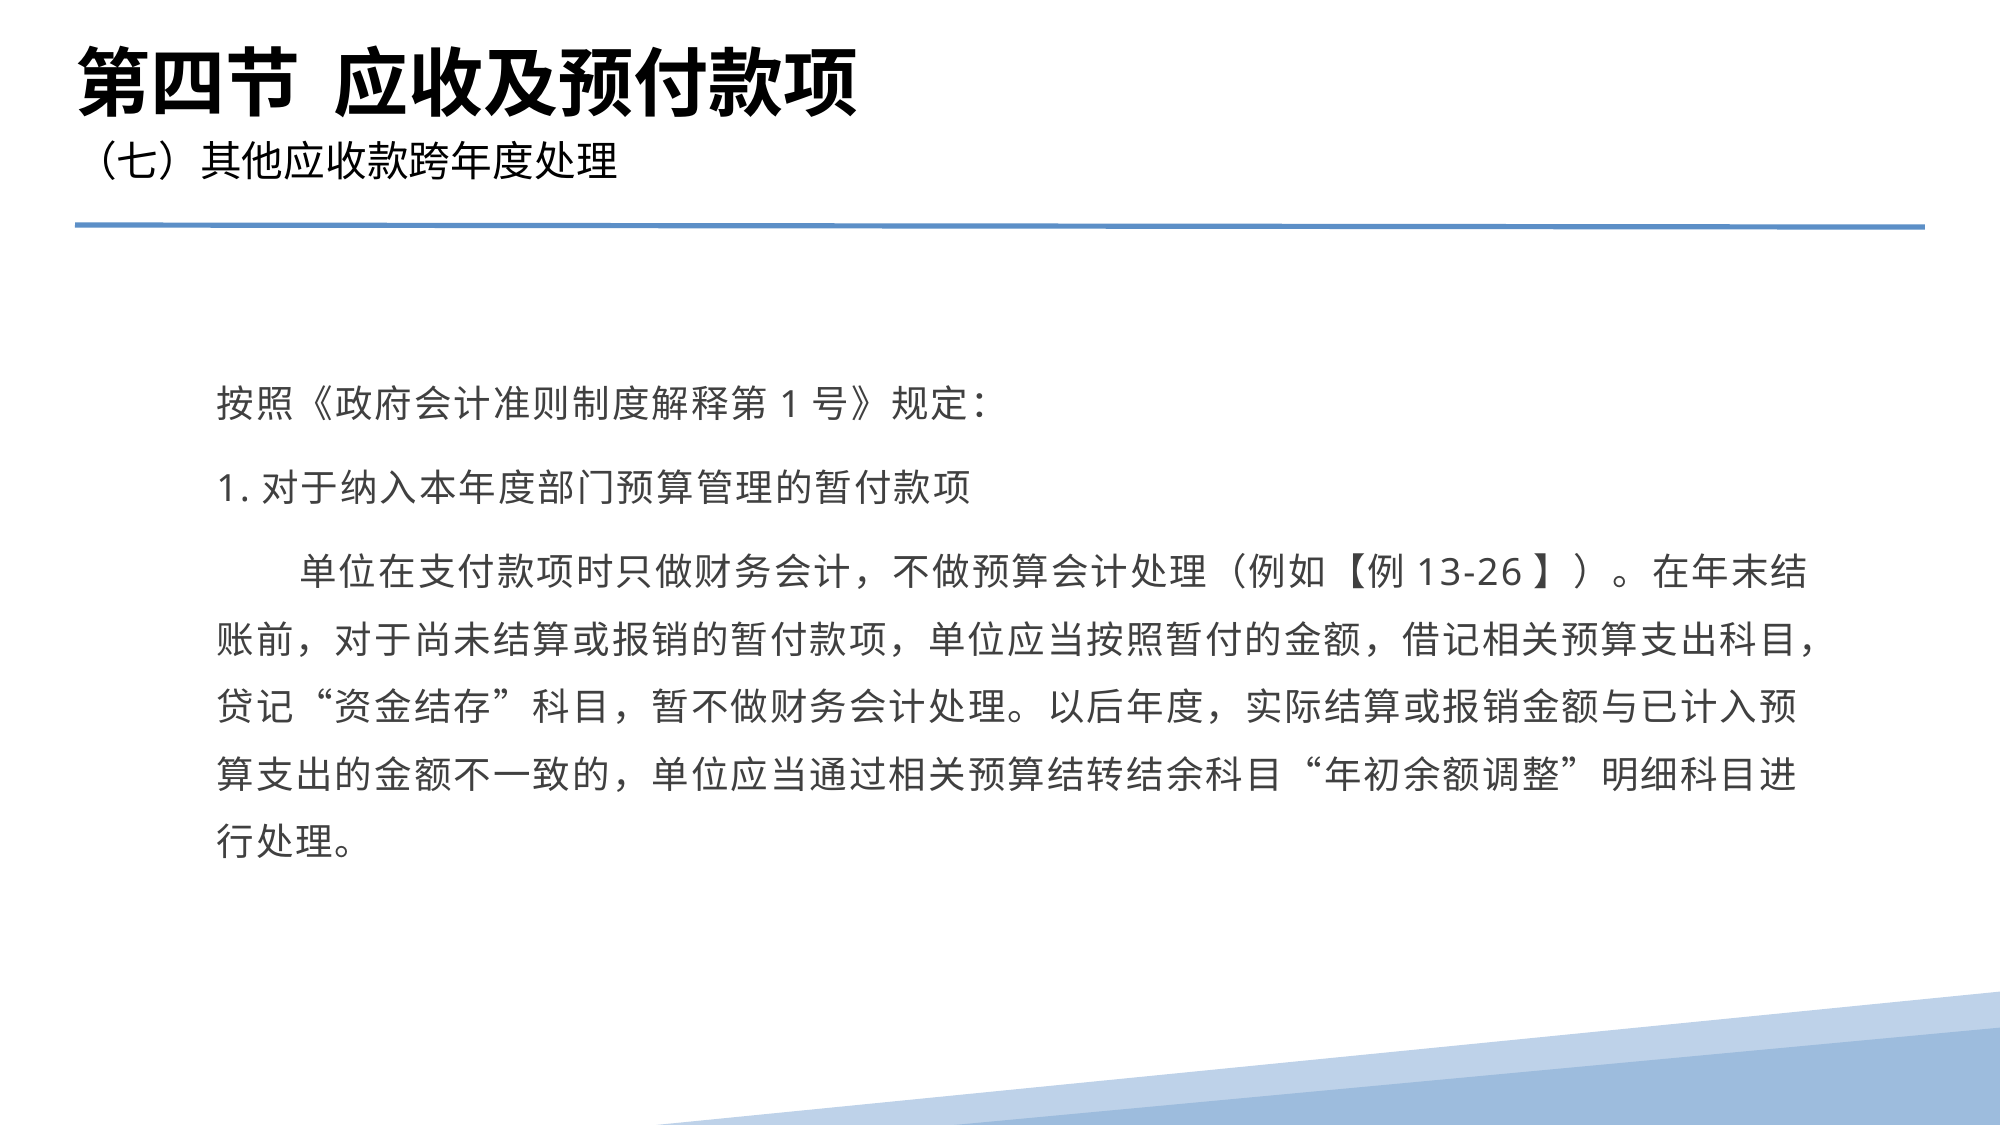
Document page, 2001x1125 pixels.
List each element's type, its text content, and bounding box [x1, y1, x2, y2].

text_box （七）其他应收款跨年度处理 [75, 124, 1925, 200]
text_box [74, 224, 1925, 228]
text_box 按照《政府会计准则制度解释第1号》规定： 1.对于纳入本年度部门预算管理的暂付款项 单位在支付款项时只做财务会计，不做预算会计处理（例如【例13-26】）。在年末结账前，对于尚未结算或报销的暂付款项，单位应当按照暂付的金额，借记相关预算支出科目，贷记“资金结存”科目，暂不做财务会计处理。以后年度，实际结算或报销金额与已计入预算支出的金额不一致的，单位应当通过相关预算结转结余科目“年初余额调整”明细科目进行处理。 [206, 278, 1839, 943]
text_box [656, 991, 2000, 1125]
text_box 第四节 应收及预付款项 [75, 24, 1925, 124]
